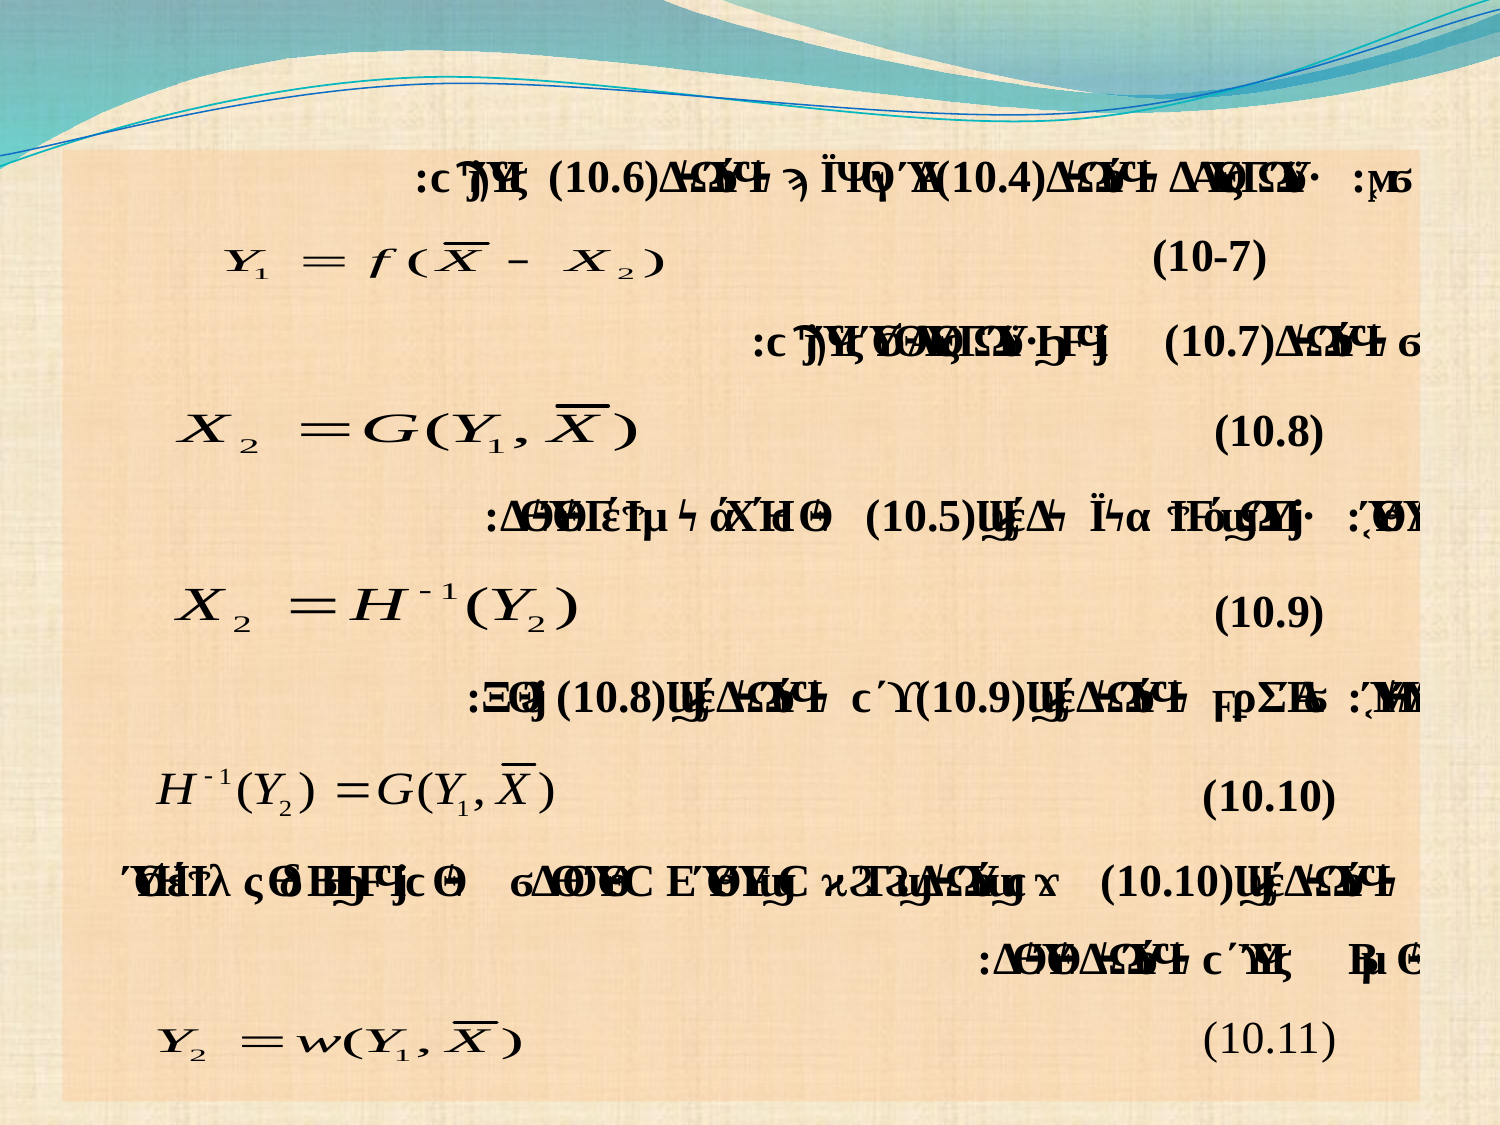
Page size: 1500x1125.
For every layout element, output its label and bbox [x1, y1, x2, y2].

text_box [62, 149, 1421, 1102]
